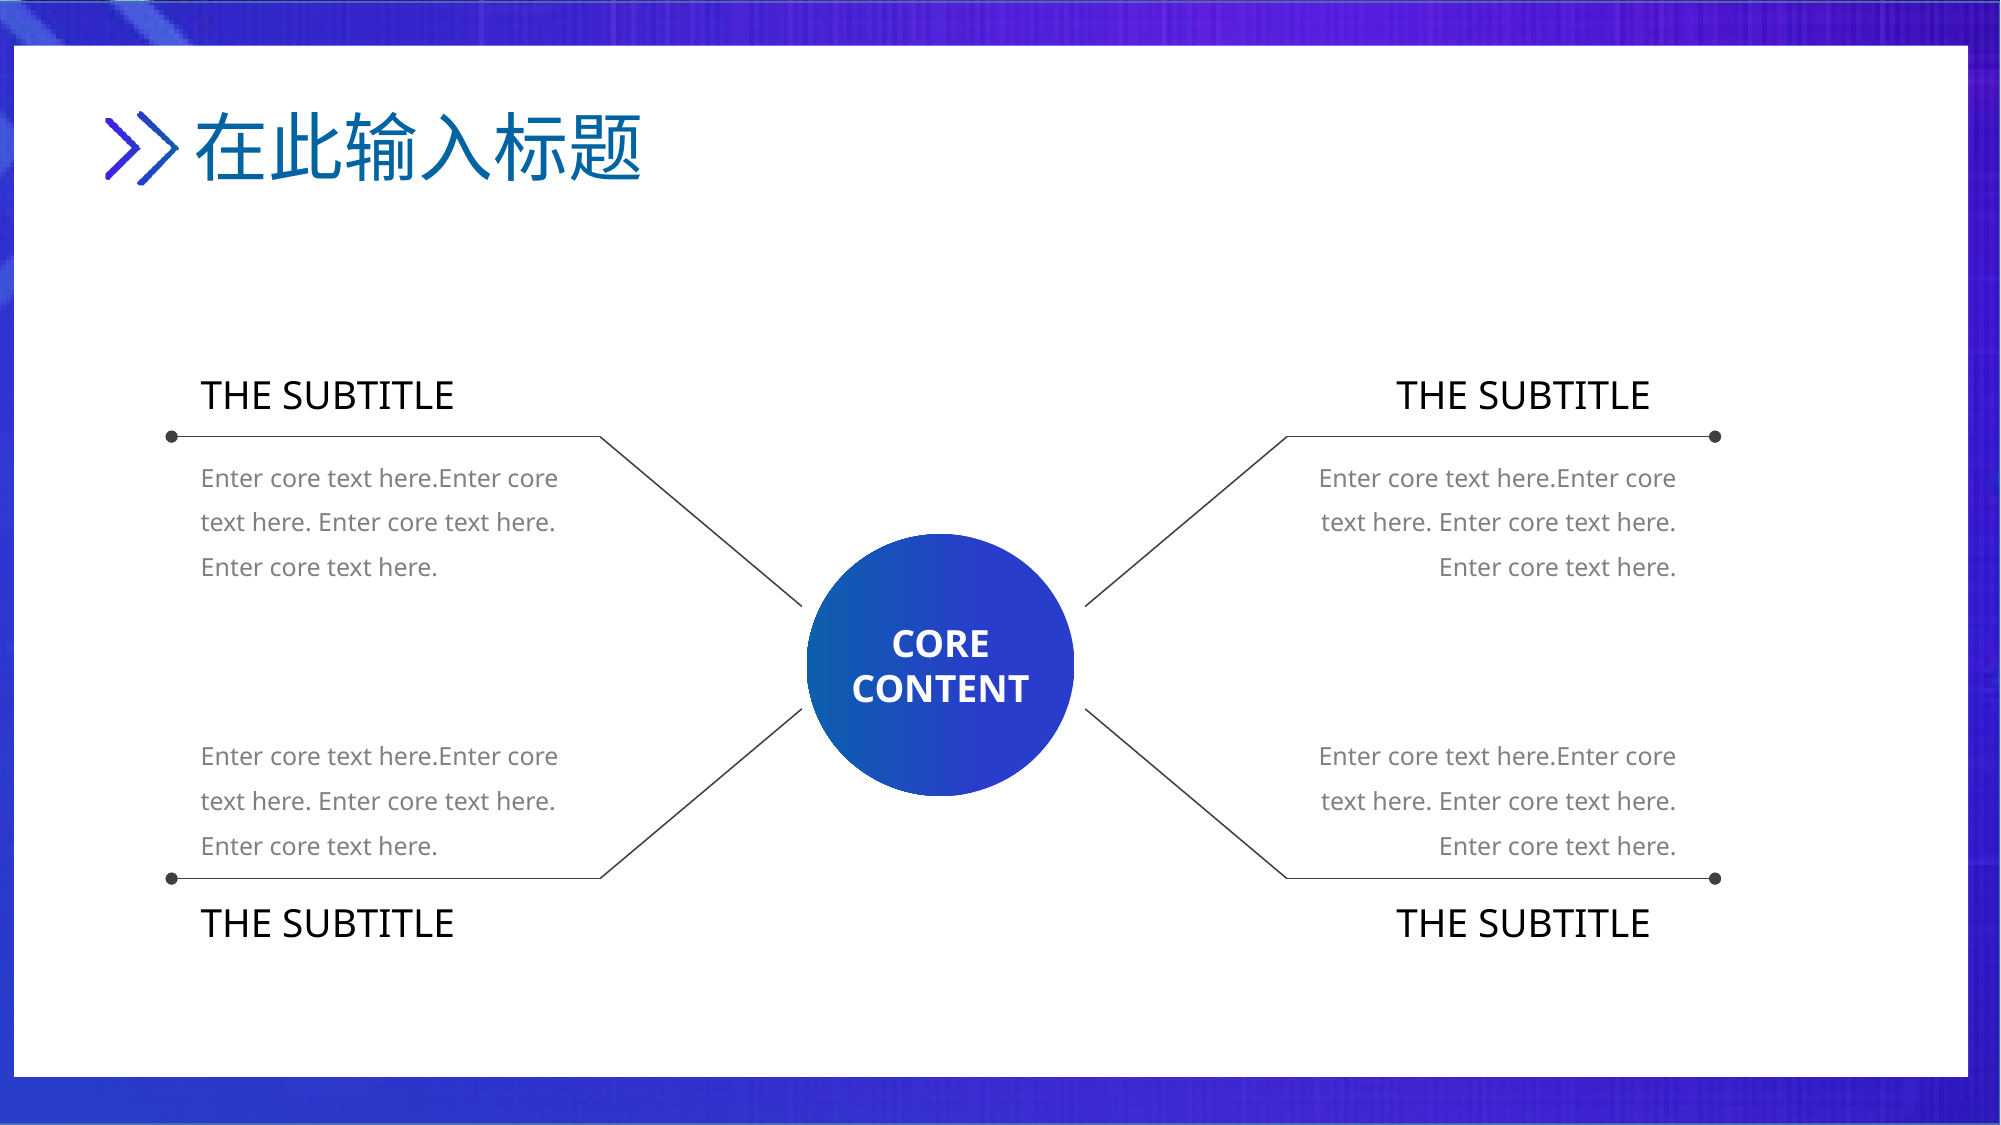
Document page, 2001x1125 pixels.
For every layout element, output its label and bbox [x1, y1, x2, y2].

text_box [101, 99, 1715, 954]
